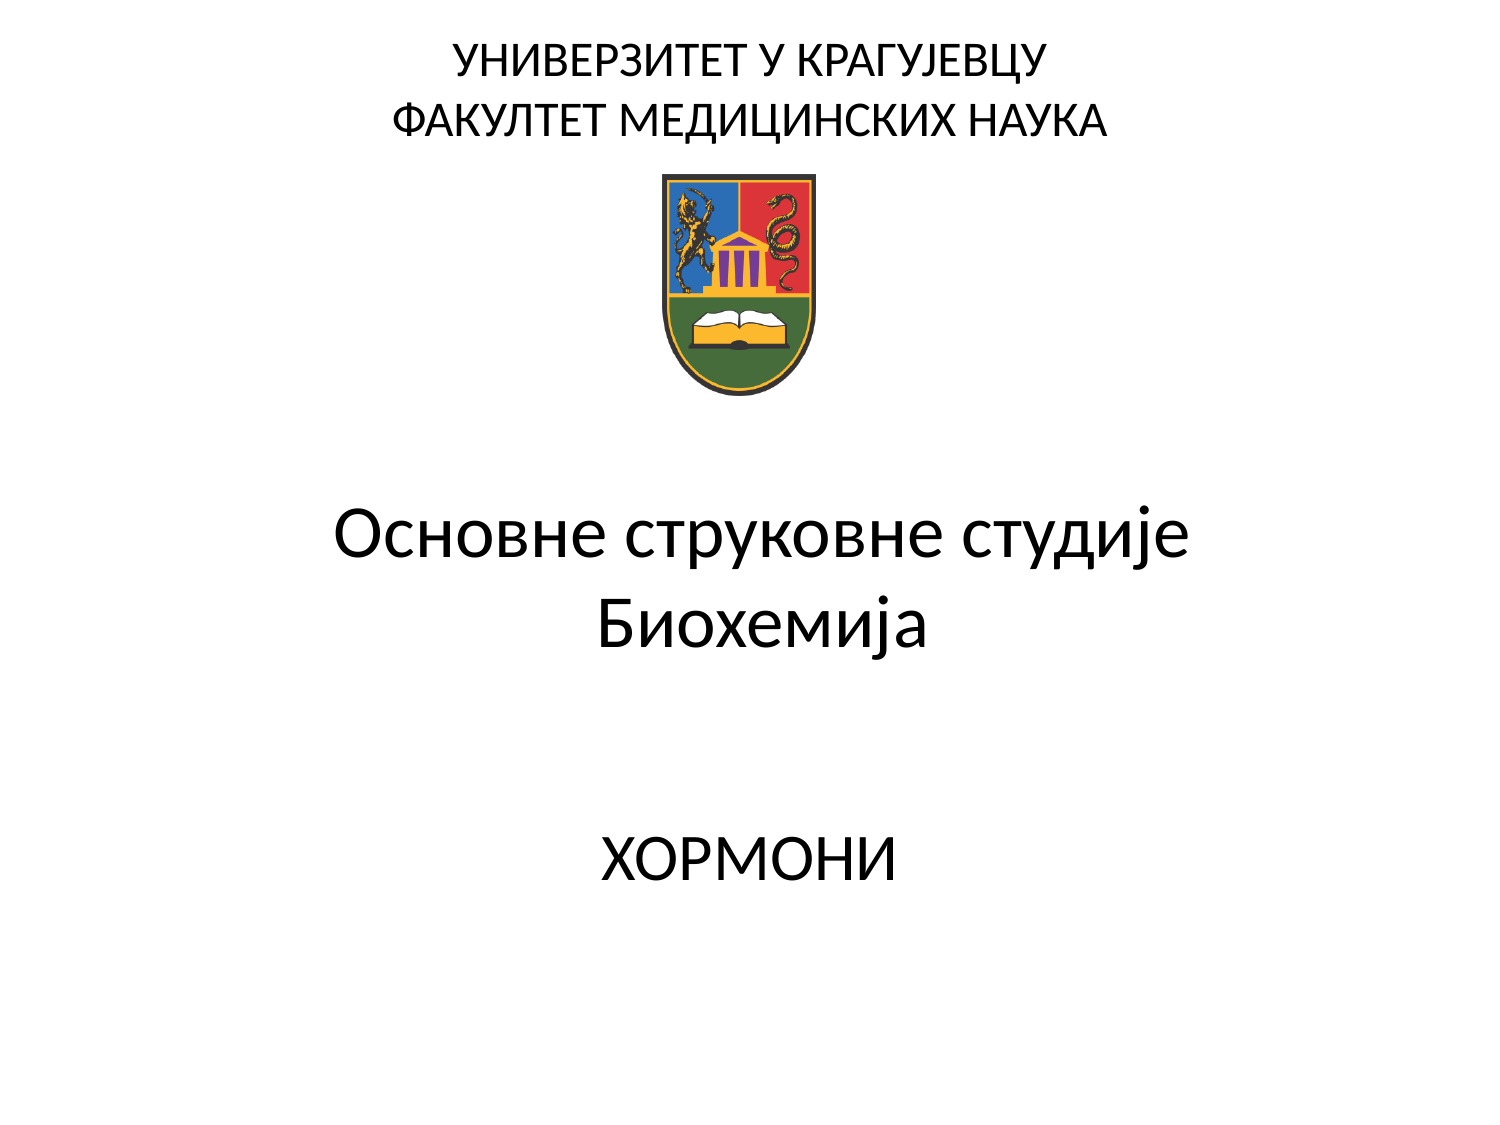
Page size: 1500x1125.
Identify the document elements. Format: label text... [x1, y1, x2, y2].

text_box Основне струковне студије Биохемија [199, 474, 1325, 670]
picture [662, 174, 817, 396]
title [101, 462, 1377, 704]
subtitle ХОРМОНИ [93, 712, 1407, 1075]
text_box УНИВЕРЗИТЕТ У КРАГУЈЕВЦУ ФАКУЛТЕТ МЕДИЦИНСКИХ НАУКА [0, 0, 1500, 154]
